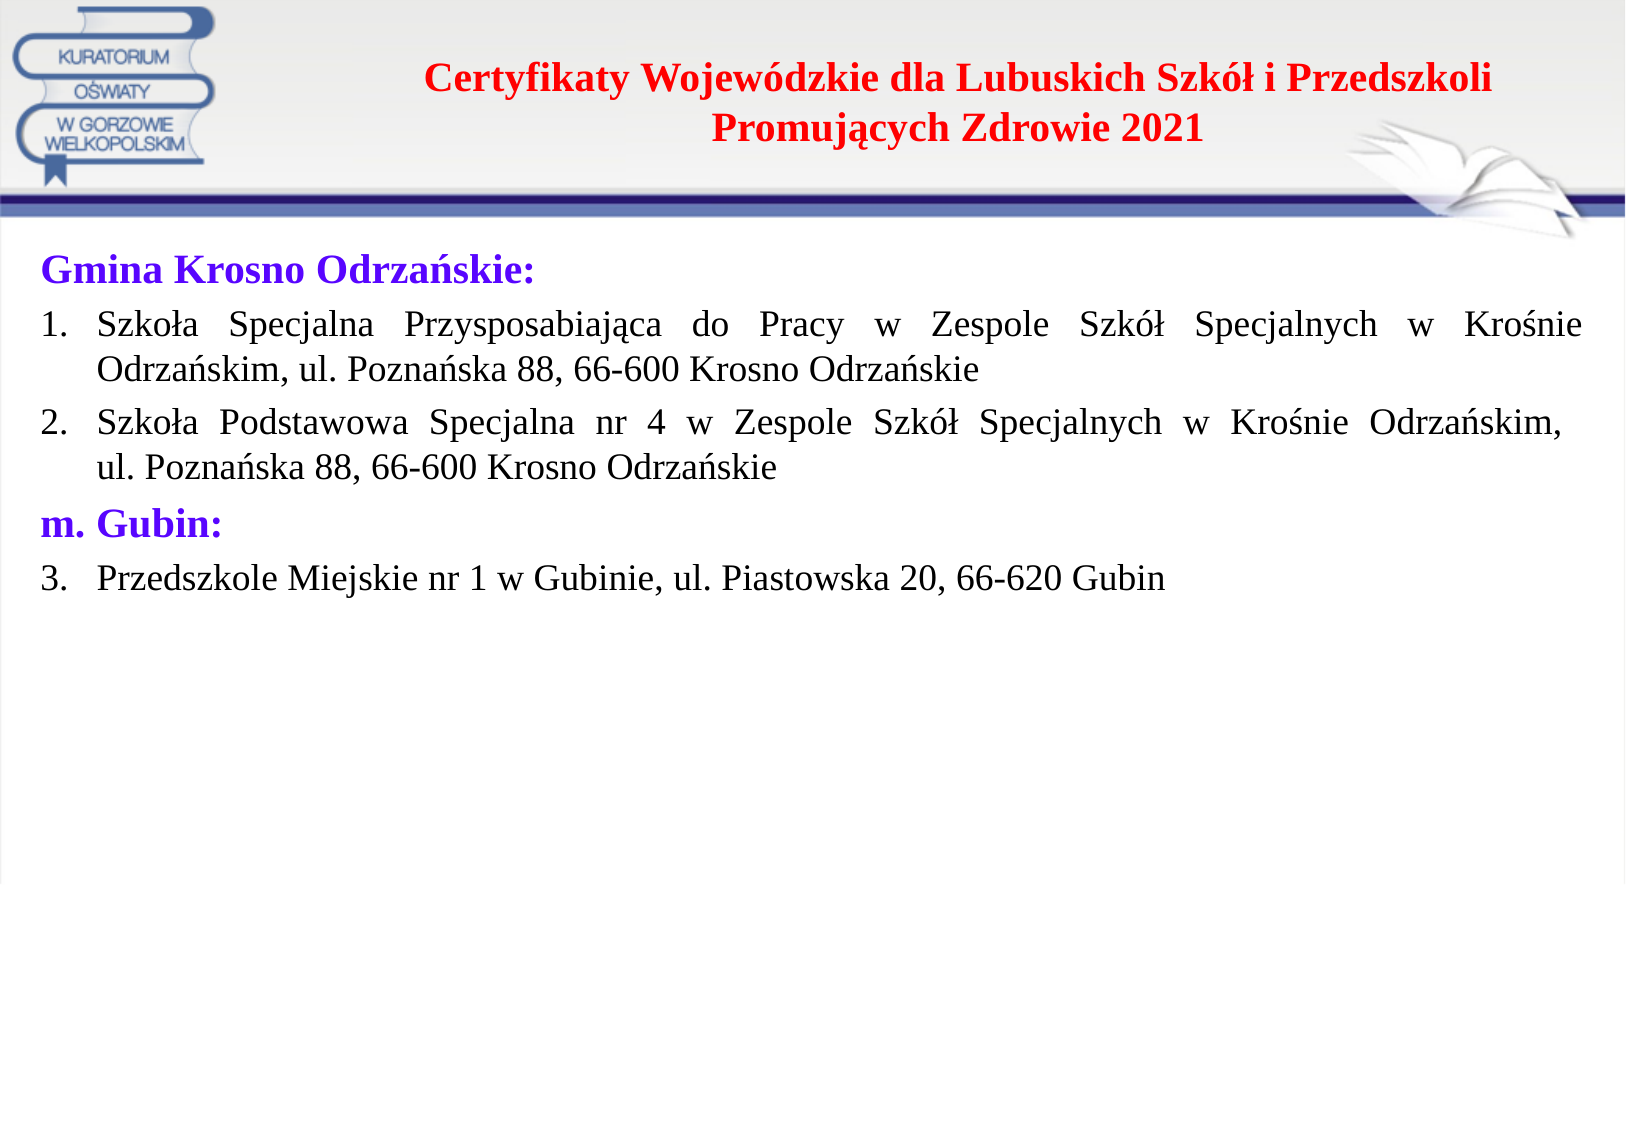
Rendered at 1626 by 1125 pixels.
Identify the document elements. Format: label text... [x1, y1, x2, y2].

picture [0, 0, 1626, 1125]
title Certyfikaty Wojewódzkie dla Lubuskich Szkół i Przedszkoli Promujących Zdrowie 2021 [317, 23, 1600, 176]
list Gmina Krosno Odrzańskie: Szkoła Specjalna Przysposabiająca do Pracy w Zespole Szkół Specjalnych w Krośnie Odrzańskim, ul. Poznańska 88, 66-600 Krosno Odrzańskie Szkoła Podstawowa Specjalna nr 4 w Zespole Szkół Specjalnych w Krośnie Odrzańskim, ul. Poznańska 88, 66-600 Krosno Odrzańskie m. Gubin: Przedszkole Miejskie nr 1 w Gubinie, ul. Piastowska 20, 66-620 Gubin [25, 234, 1600, 1071]
